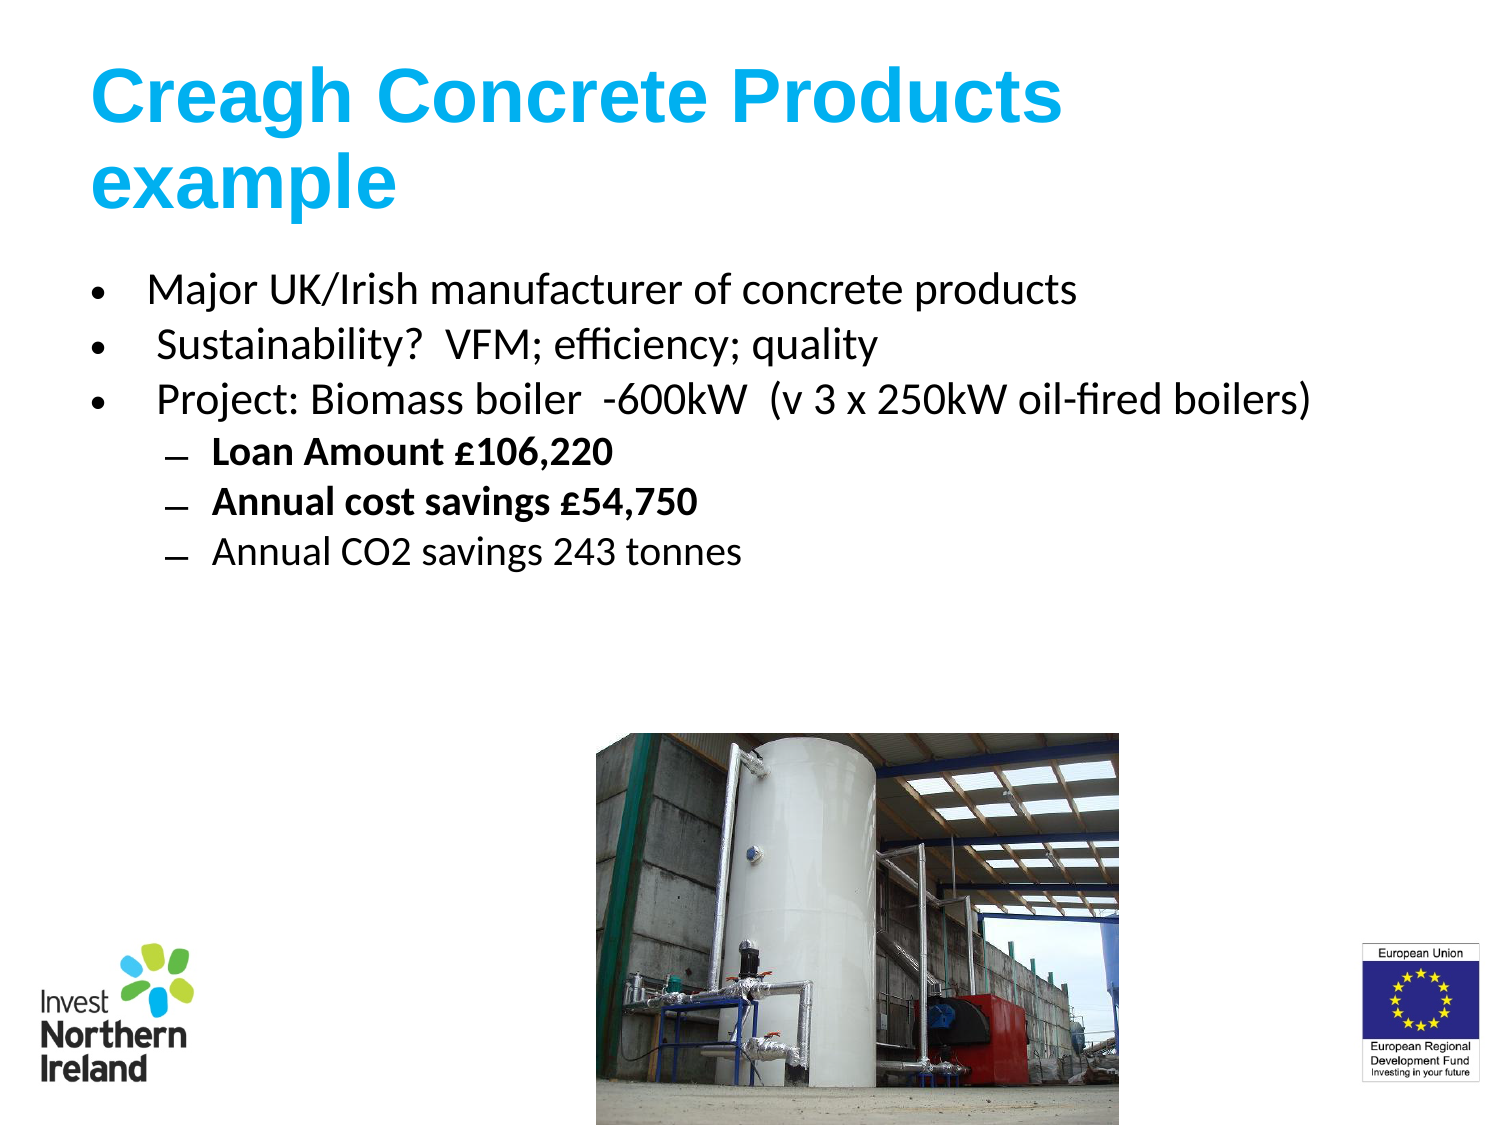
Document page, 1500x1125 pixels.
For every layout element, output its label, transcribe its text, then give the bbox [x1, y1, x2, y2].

picture [0, 0, 1500, 1125]
title Creagh Concrete Products example [75, 45, 1425, 233]
list Major UK/Irish manufacturer of concrete products Sustainability? VFM; efficiency; quality Project: Biomass boiler -600kW (v 3 x 250kW oil-fired boilers) Loan Amount £106,220 Annual cost savings £54,750 Annual CO2 savings 243 tonnes [75, 262, 1425, 1005]
